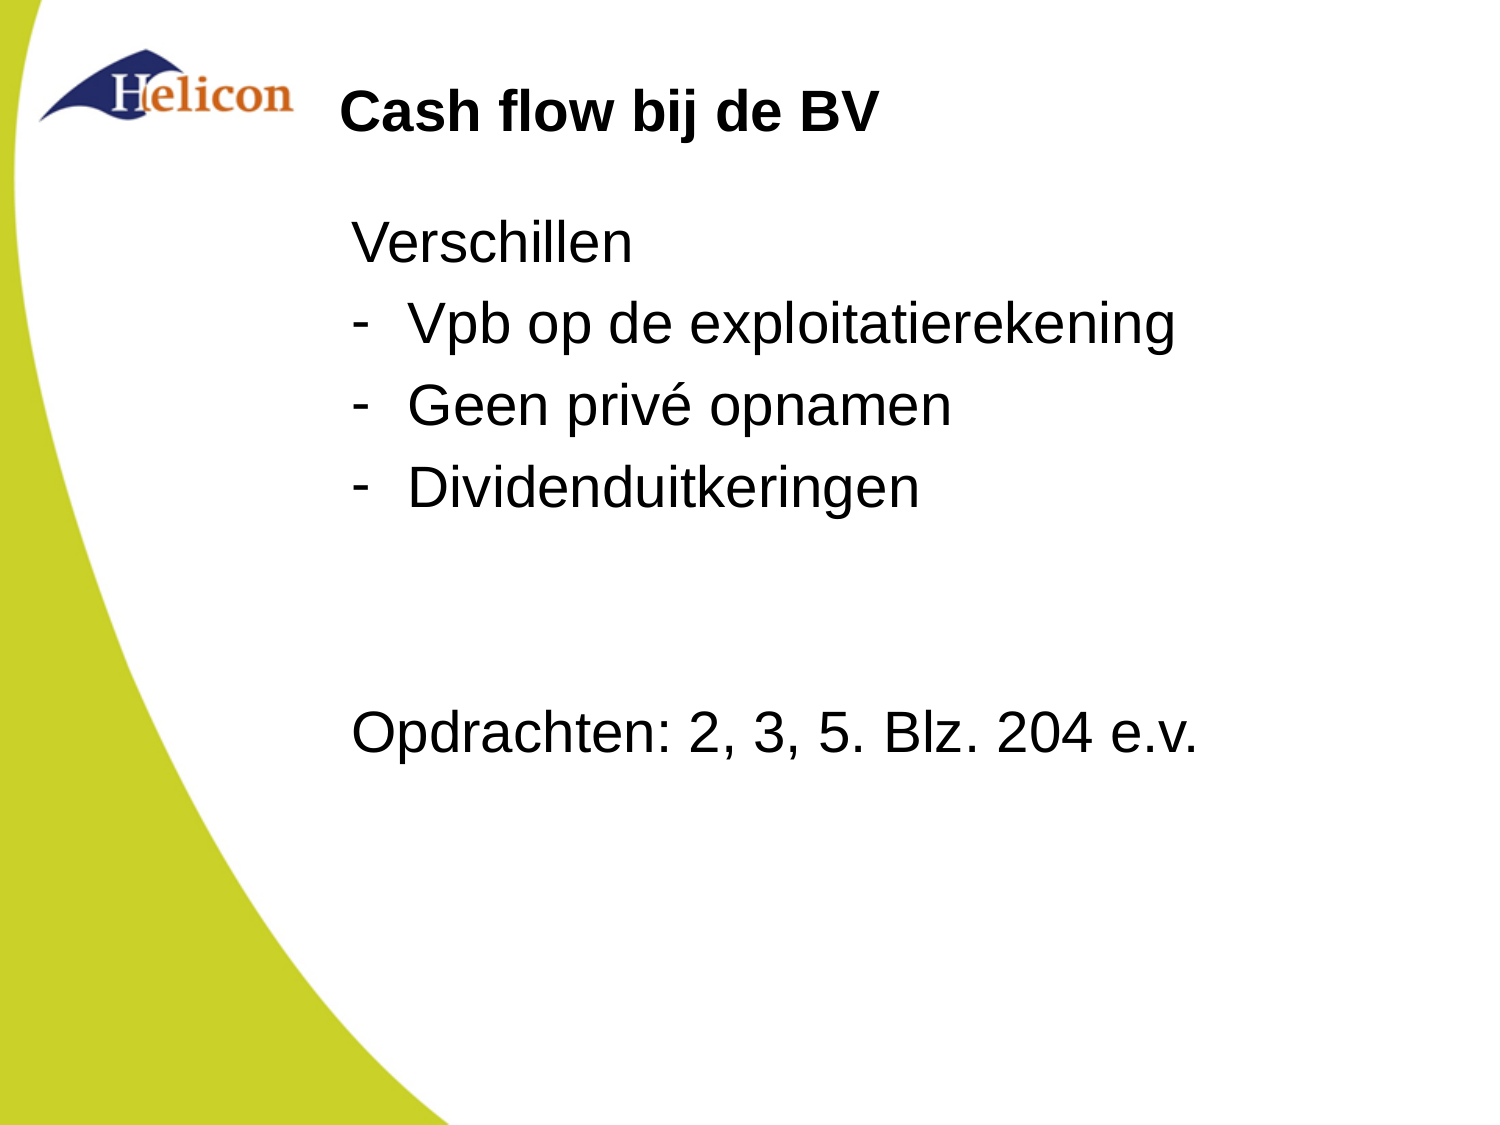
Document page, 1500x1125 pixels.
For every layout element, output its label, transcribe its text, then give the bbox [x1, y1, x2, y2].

list Verschillen Vpb op de exploitatierekening Geen privé opnamen Dividenduitkeringen Opdrachten: 2, 3, 5. Blz. 204 e.v. [336, 196, 1425, 1005]
title Cash flow bij de BV [324, 54, 1415, 161]
picture [0, 0, 1500, 1125]
